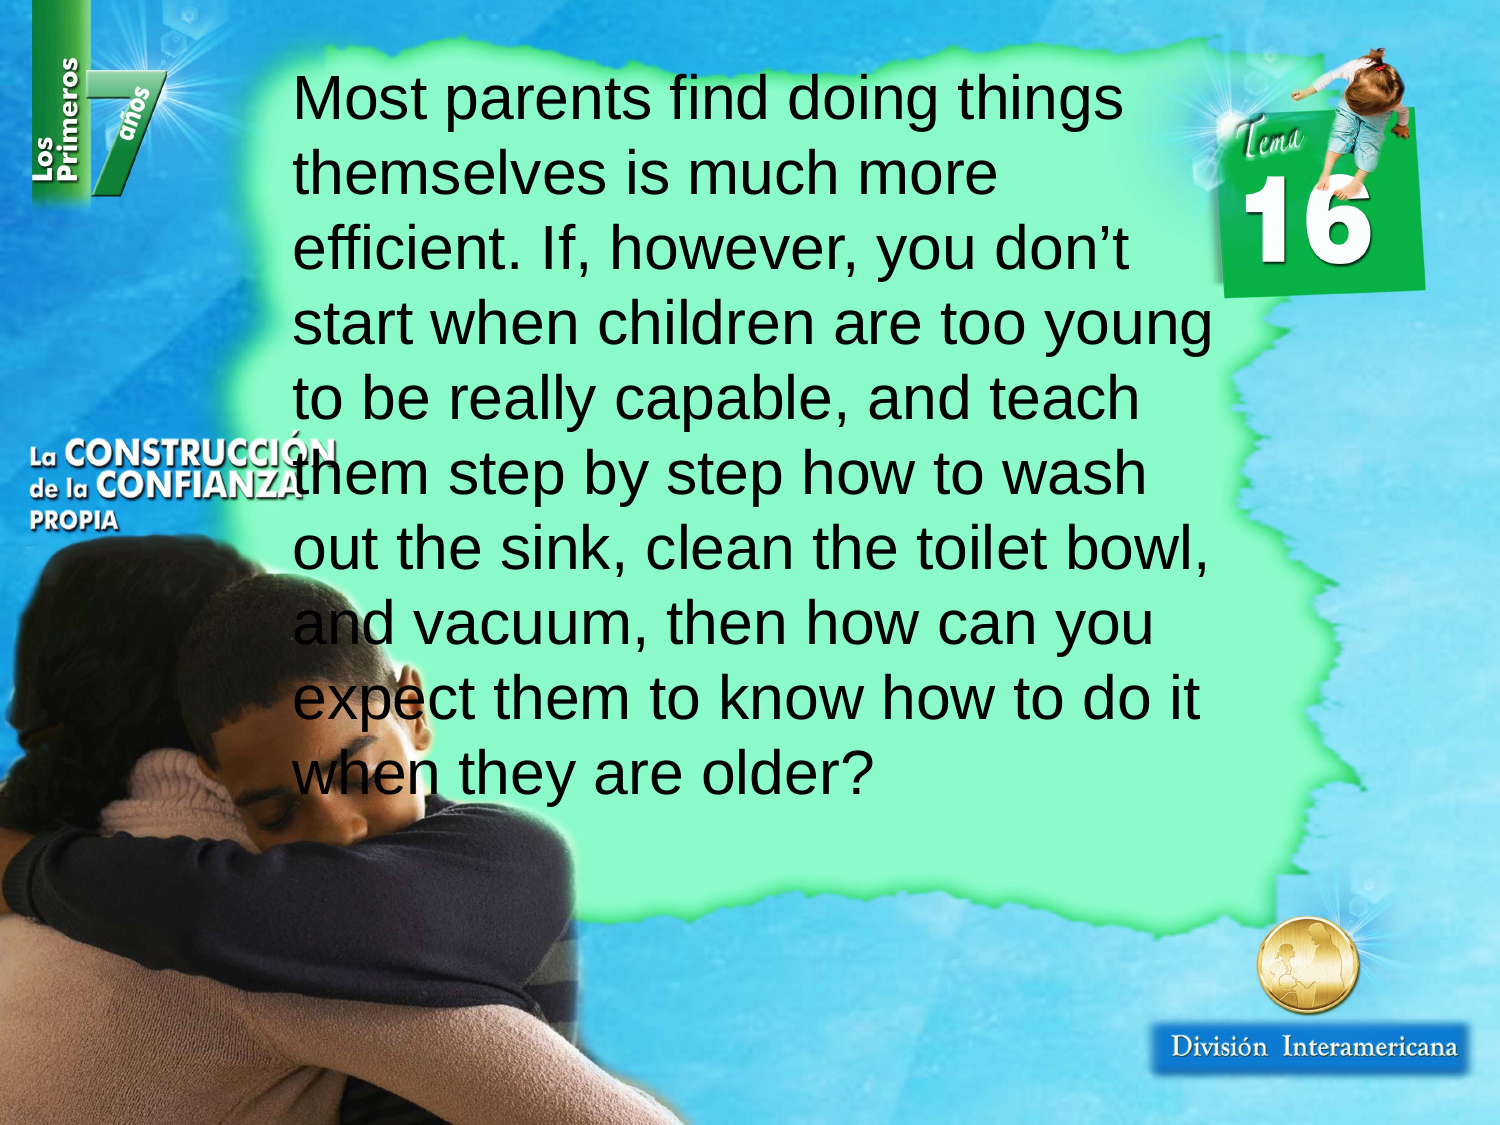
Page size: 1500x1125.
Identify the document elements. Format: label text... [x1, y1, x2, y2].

text_box Most parents find doing things themselves is much more efficient. If, however, you don’t start when children are too young to be really capable, and teach them step by step how to wash out the sink, clean the toilet bowl, and vacuum, then how can you expect them to know how to do it when they are older? [277, 49, 1247, 814]
picture [0, 0, 1500, 1125]
